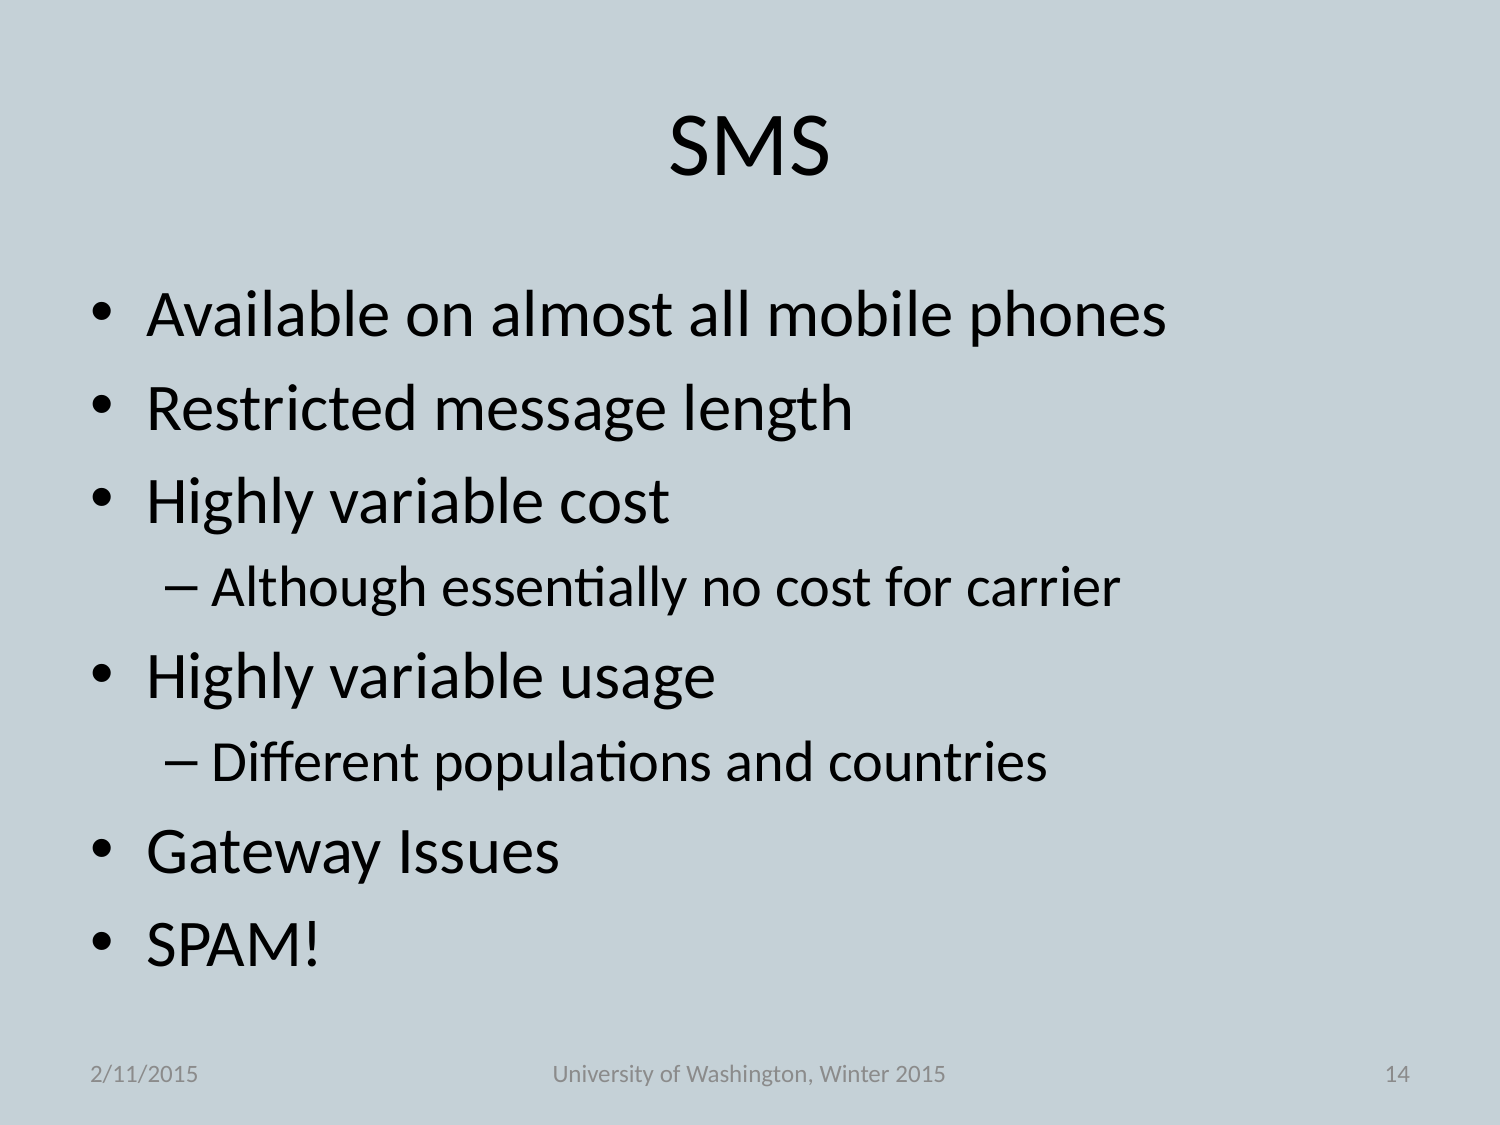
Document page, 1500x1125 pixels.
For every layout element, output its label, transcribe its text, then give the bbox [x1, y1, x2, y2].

slide_number 14 [1074, 1042, 1425, 1103]
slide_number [75, 1042, 425, 1103]
footer University of Washington, Winter 2015 [512, 1042, 988, 1103]
list Available on almost all mobile phones Restricted message length Highly variable cost Although essentially no cost for carrier Highly variable usage Different populations and countries Gateway Issues SPAM! [75, 262, 1425, 1005]
title SMS [75, 45, 1425, 233]
